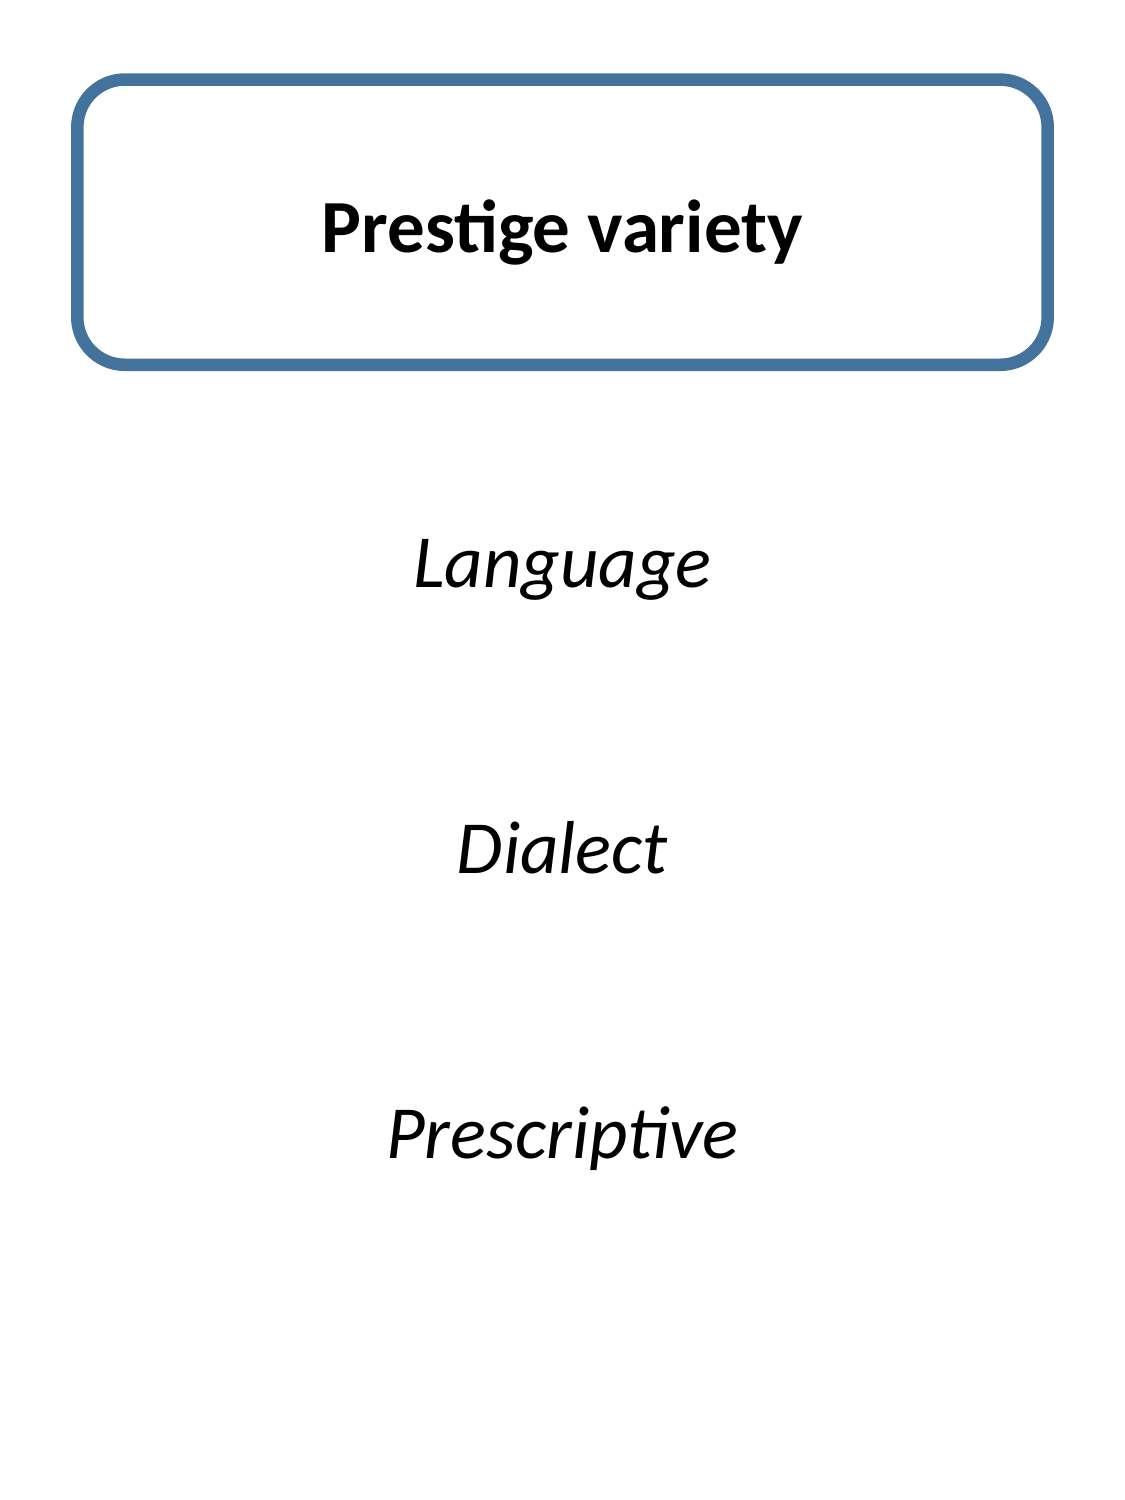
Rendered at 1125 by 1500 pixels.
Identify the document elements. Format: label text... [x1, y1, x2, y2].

text_box Prestige variety [76, 78, 1049, 366]
list Language Dialect Prescriptive [77, 399, 1048, 1352]
